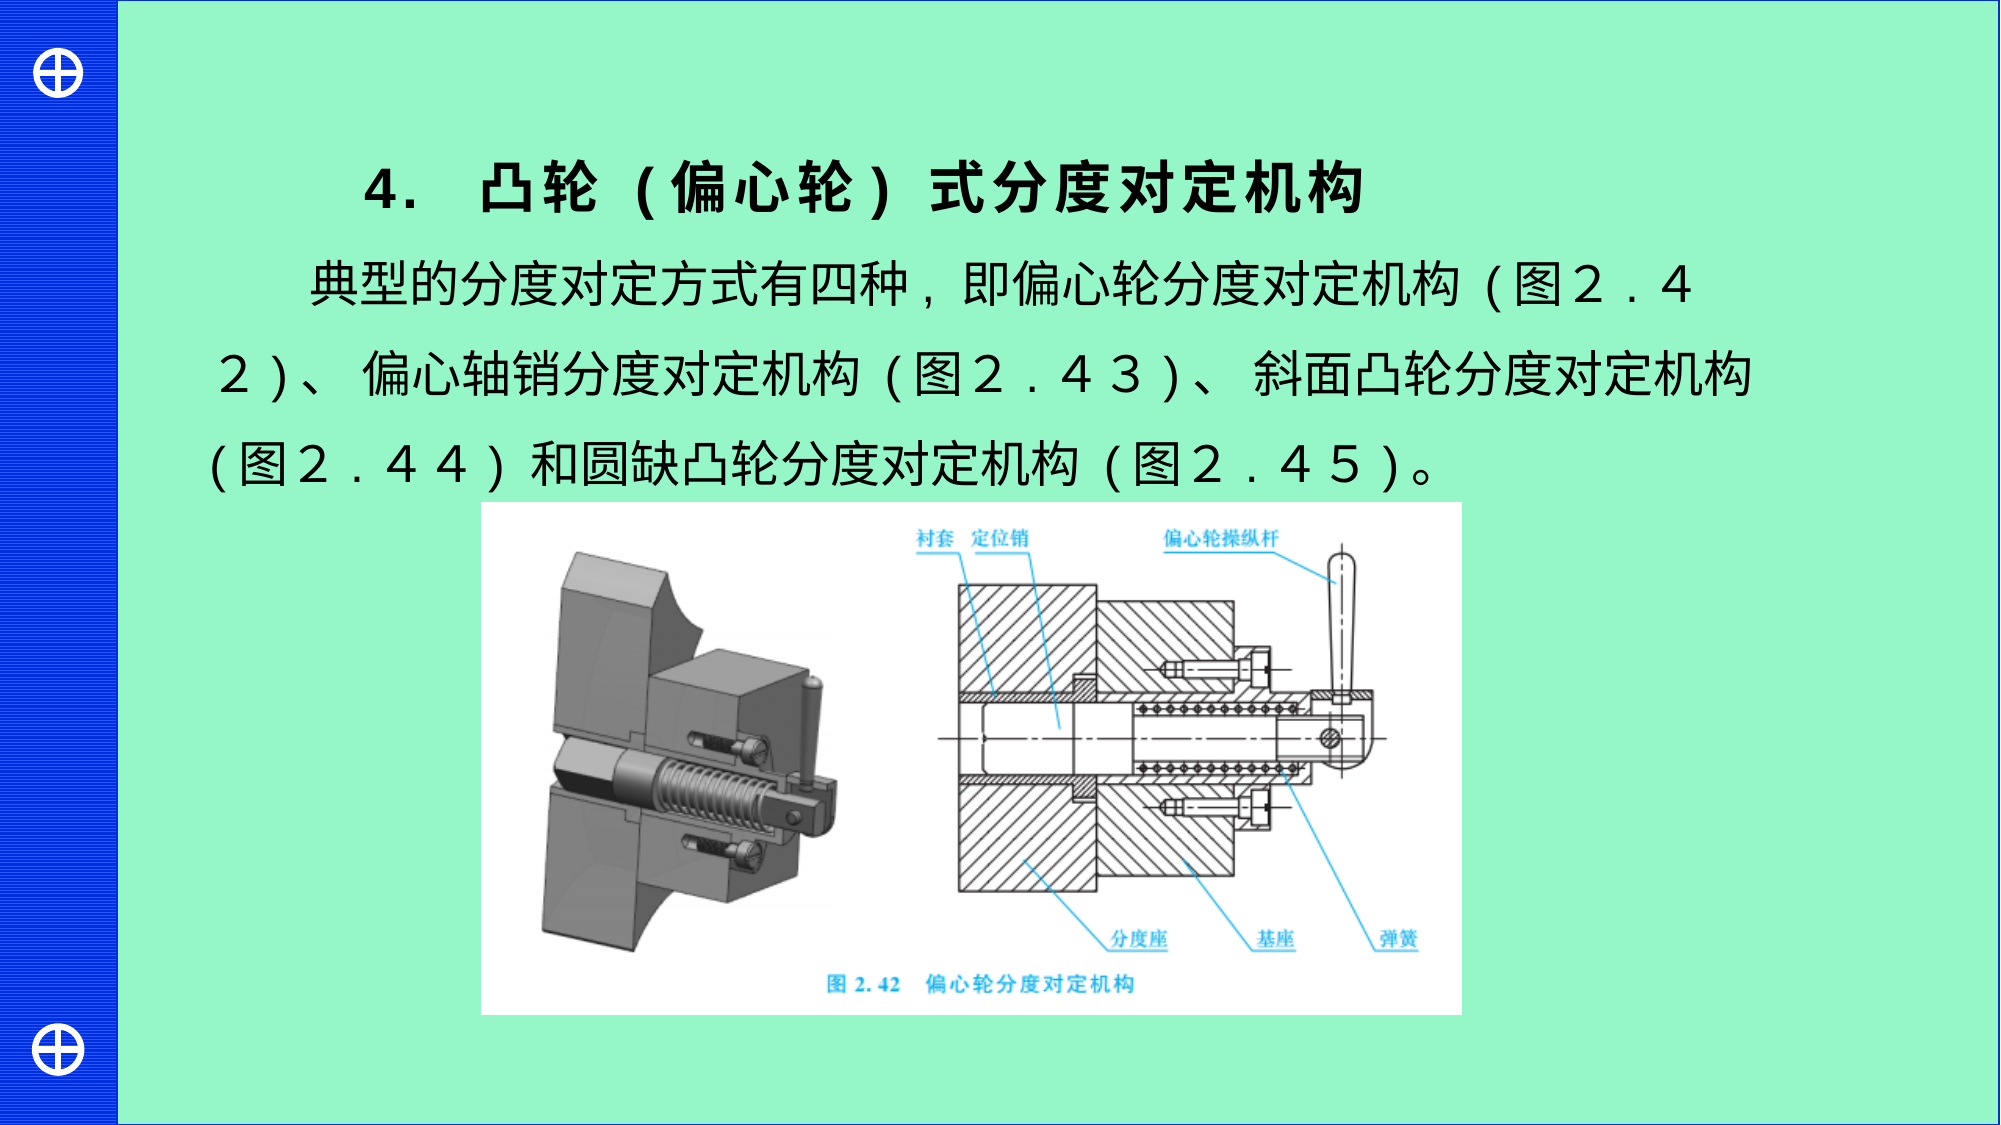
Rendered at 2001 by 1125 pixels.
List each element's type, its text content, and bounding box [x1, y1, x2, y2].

picture [481, 502, 1462, 1016]
text_box 4. 凸轮 (偏心轮) 式分度对定机构 [173, 106, 1462, 228]
text_box 典型的分度对定方式有四种, 即偏心轮分度对定机构 (图２.４２)、 偏心轴销分度对定机构 (图２.４３)、 斜面凸轮分度对定机构 (图２.４４) 和圆缺凸轮分度对定机构 (图２.４５)。 [194, 214, 1806, 500]
